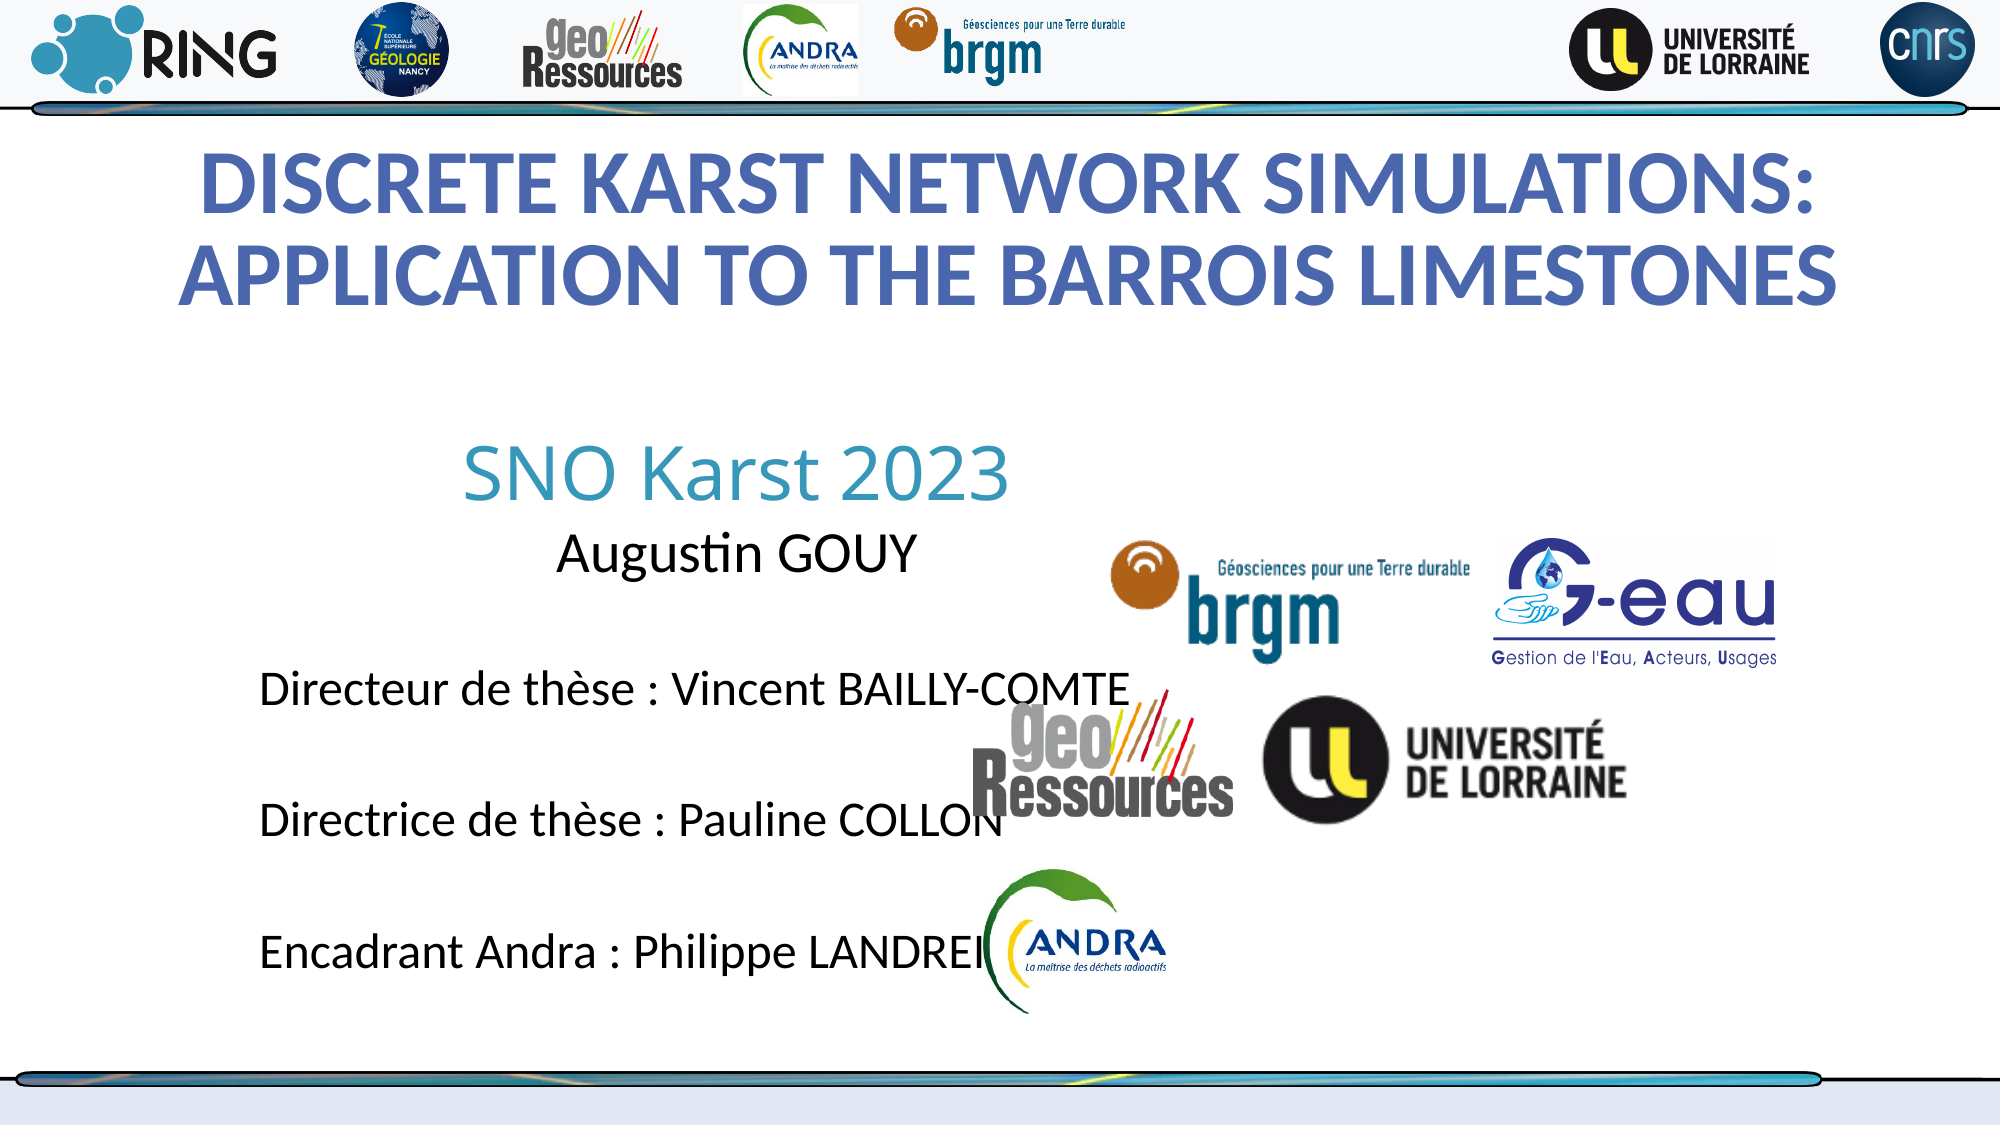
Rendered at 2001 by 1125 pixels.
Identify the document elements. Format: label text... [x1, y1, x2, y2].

picture [31, 101, 1969, 116]
picture [31, 5, 276, 94]
picture [354, 2, 449, 97]
picture [1491, 538, 1776, 668]
picture [1094, 526, 1489, 680]
picture [742, 4, 858, 96]
picture [1569, 8, 1809, 91]
picture [516, 8, 690, 91]
picture [883, 0, 1137, 96]
picture [982, 869, 1166, 1015]
picture [972, 683, 1662, 841]
picture [1554, 1071, 1822, 1087]
list SNO Karst 2023 Augustin GOUY Directeur de thèse : Vincent BAILLY-COMTE Directrice de thèse : Pauline COLLON Encadrant Andra : Philippe LANDREIN [0, 419, 1554, 1108]
title Discrete karst network simulations: Application to the Barrois limestones [31, 145, 1988, 412]
picture [1880, 2, 1975, 97]
